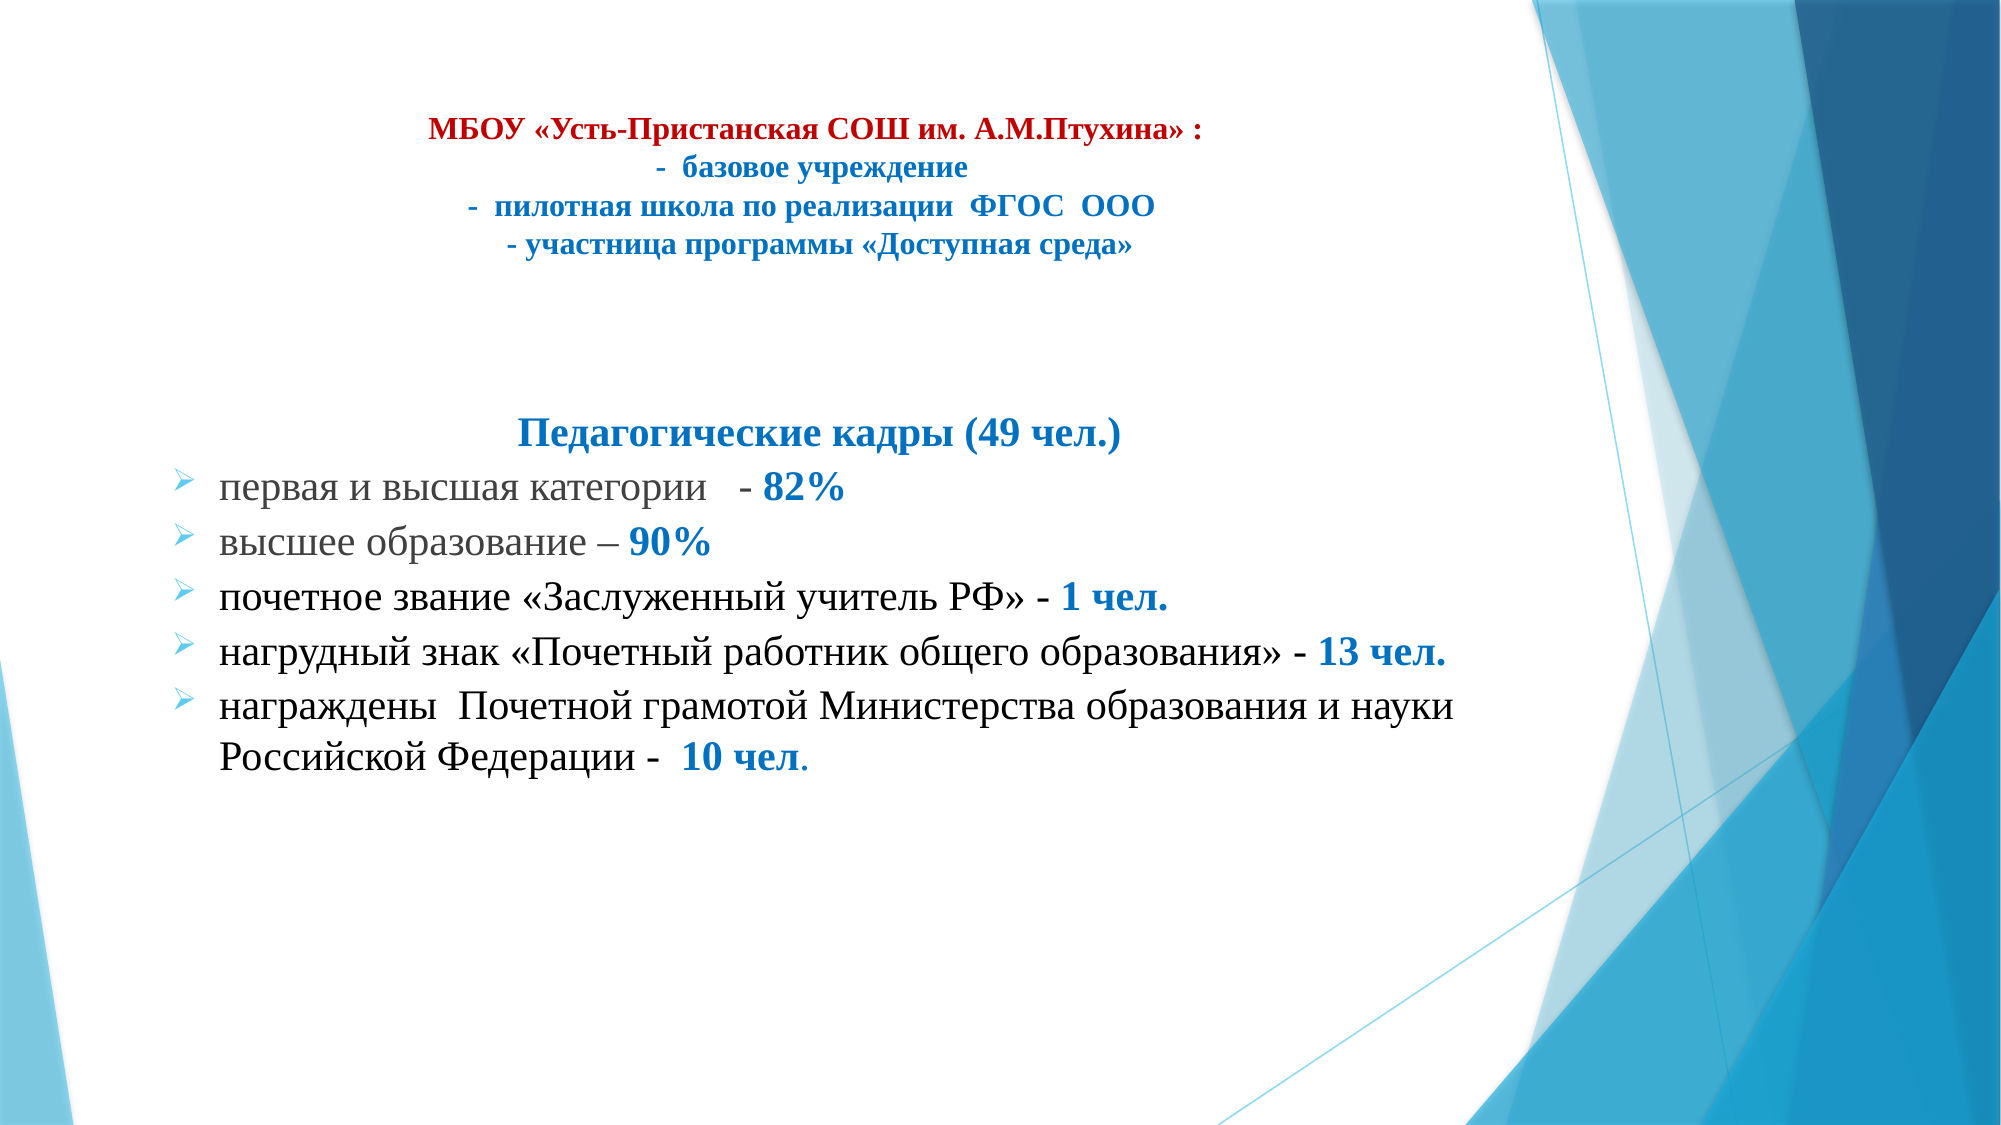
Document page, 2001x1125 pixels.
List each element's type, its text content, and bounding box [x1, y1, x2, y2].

title МБОУ «Усть-Пристанская СОШ им. А.М.Птухина» : - базовое учреждение - пилотная школа по реализации ФГОС ООО - участница программы «Доступная среда» [111, 99, 1522, 382]
list Педагогические кадры (49 чел.) первая и высшая категории - 82% высшее образование – 90% почетное звание «Заслуженный учитель РФ» - 1 чел. нагрудный знак «Почетный работник общего образования» - 13 чел. награждены Почетной грамотой Министерства образования и науки Российской Федерации - 10 чел. [156, 396, 1483, 916]
